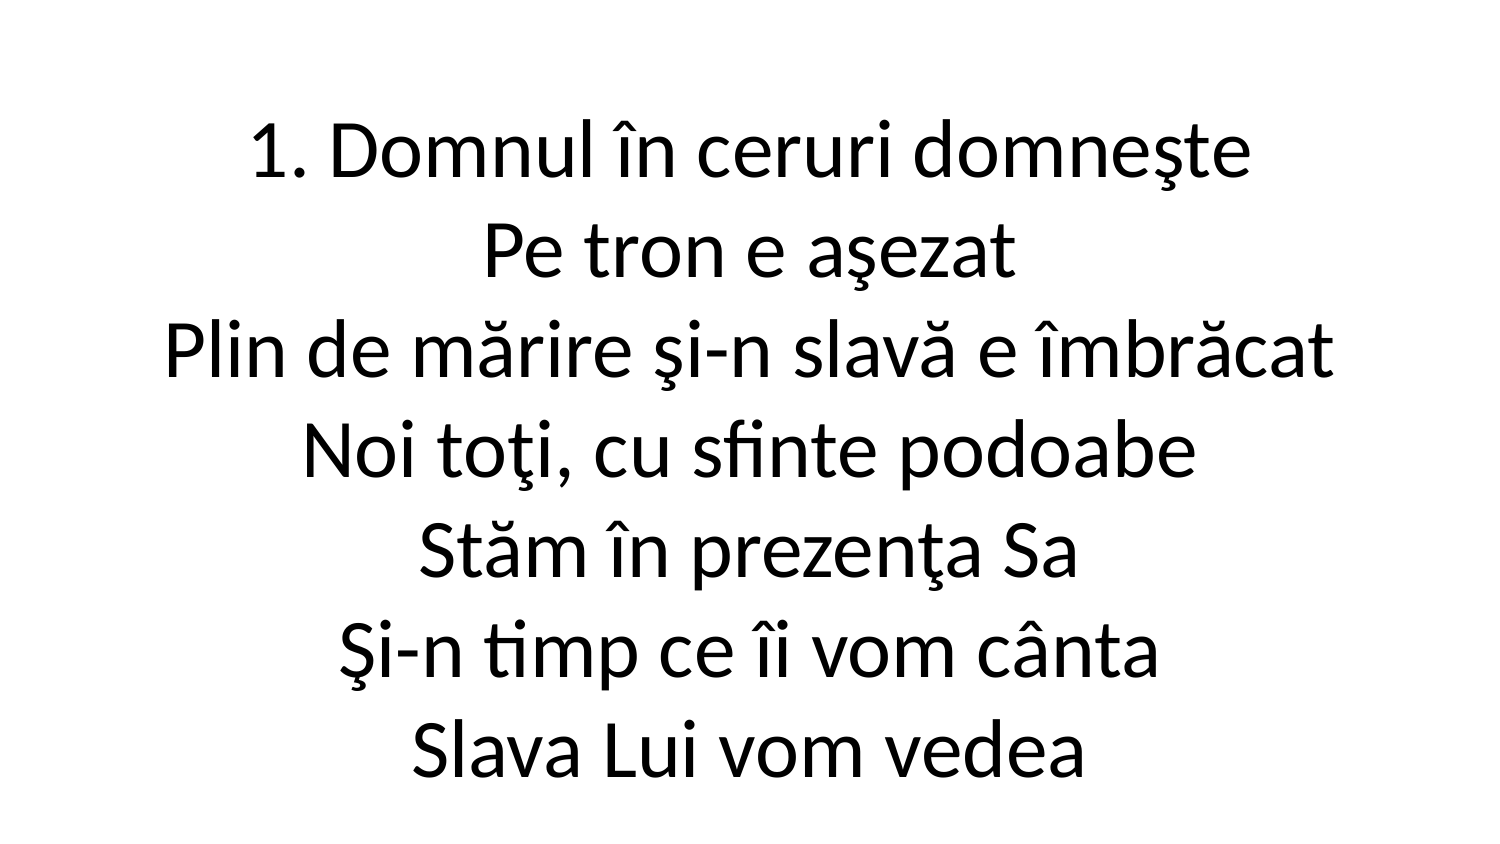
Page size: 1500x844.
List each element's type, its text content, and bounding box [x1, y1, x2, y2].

text_box 1. Domnul în ceruri domneşte Pe tron e aşezat Plin de mărire şi-n slavă e îmbrăcat Noi toţi, cu sfinte podoabe Stăm în prezenţa Sa Şi-n timp ce îi vom cânta Slava Lui vom vedea [148, 42, 1352, 802]
